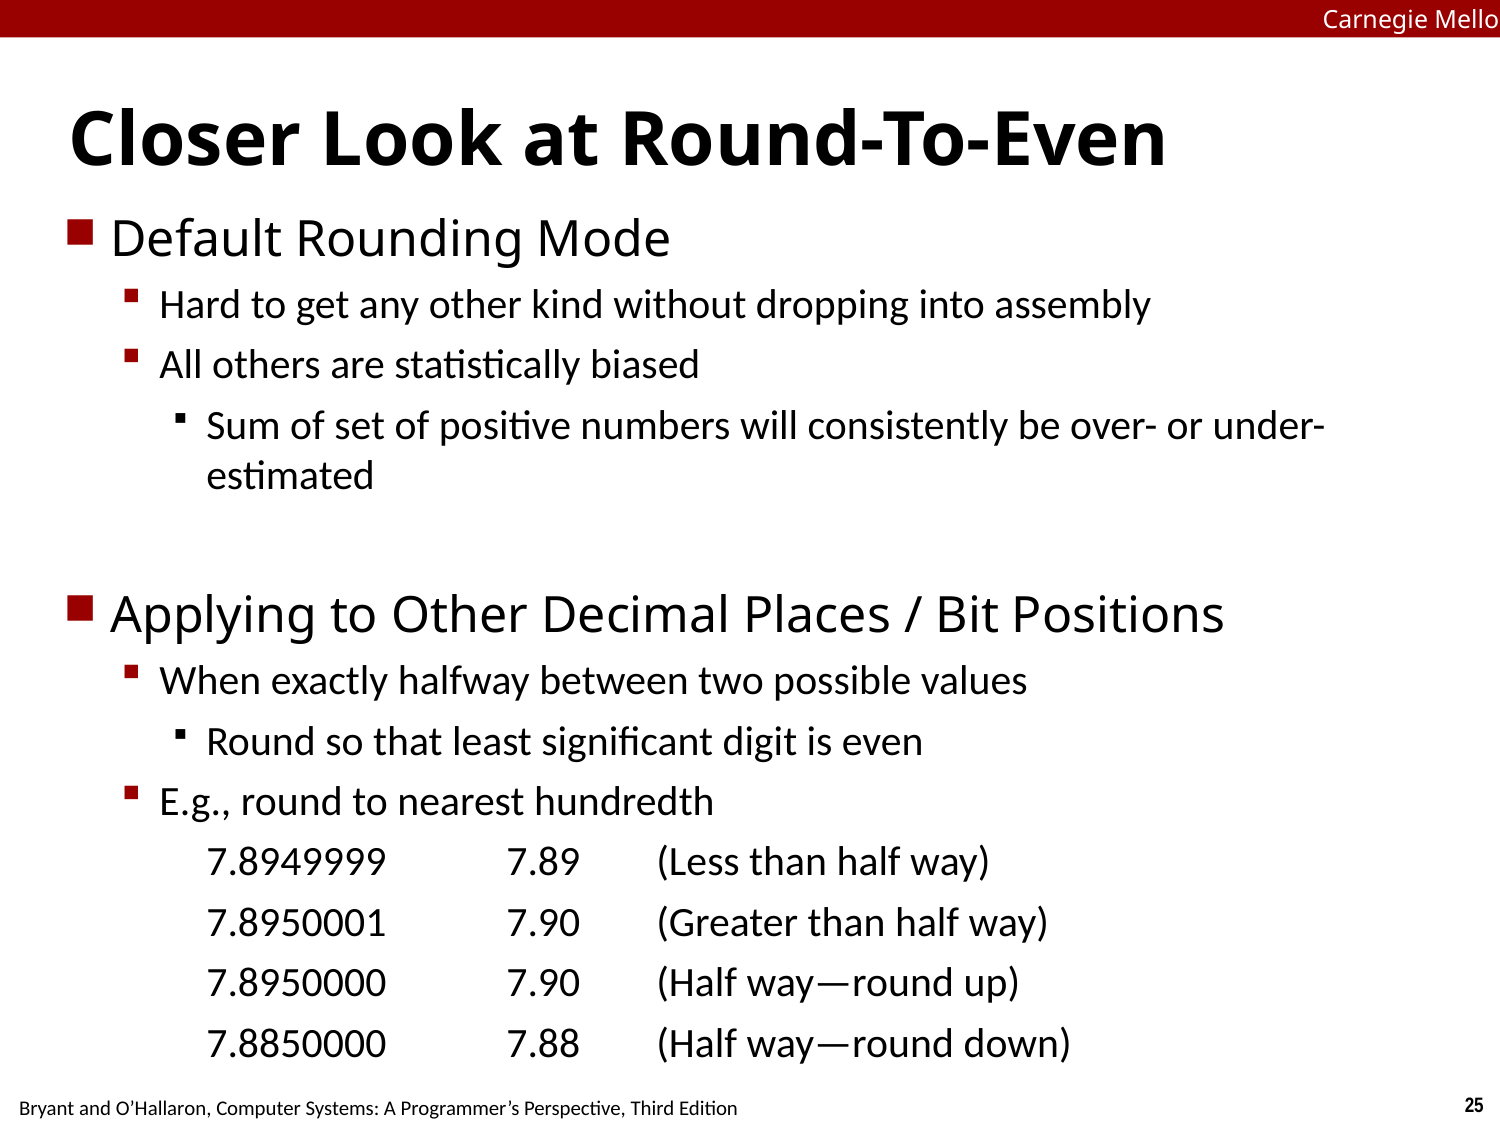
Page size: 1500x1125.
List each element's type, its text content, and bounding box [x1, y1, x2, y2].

text_box Carnegie Mellon [1322, 3, 1500, 33]
text_box [0, 0, 1500, 38]
title Closer Look at Round-To-Even [62, 41, 1438, 199]
list Default Rounding Mode Hard to get any other kind without dropping into assembly All others are statistically biased Sum of set of positive numbers will consistently be over- or under- estimated Applying to Other Decimal Places / Bit Positions When exactly halfway between two possible values Round so that least significant digit is even E.g., round to nearest hundredth 7.8949999 7.89 (Less than half way) 7.8950001 7.90 (Greater than half way) 7.8950000 7.90 (Half way—round up) 7.8850000 7.88 (Half way—round down) [62, 199, 1438, 1092]
